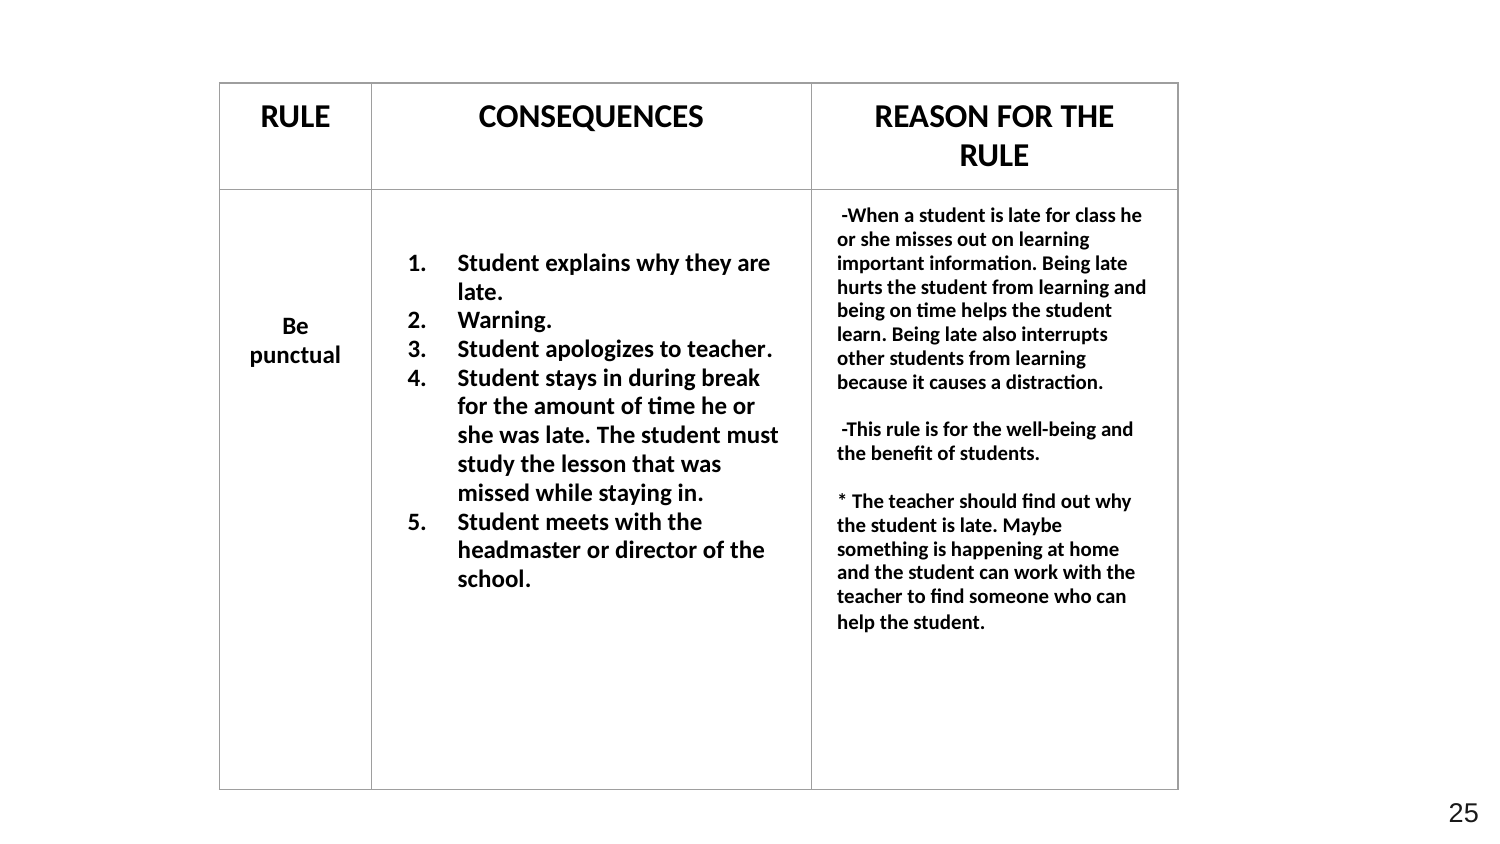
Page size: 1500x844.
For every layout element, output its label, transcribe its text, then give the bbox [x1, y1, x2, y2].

slide_number 25 [1403, 779, 1494, 844]
table_header REASON FOR THE RULE [812, 84, 1177, 189]
table_cell Student explains why they are late. Warning. Student apologizes to teacher. Student stays in during break for the amount of time he or she was late. The student must study the lesson that was missed while staying in. Student meets with the headmaster or director of the school. [372, 190, 811, 789]
table_header RULE [220, 84, 371, 189]
table_cell Be punctual [220, 190, 371, 789]
table_cell -When a student is late for class he or she misses out on learning important information. Being late hurts the student from learning and being on time helps the student learn. Being late also interrupts other students from learning because it causes a distraction. -This rule is for the well-being and the benefit of students. * The teacher should find out why the student is late. Maybe something is happening at home and the student can work with the teacher to find someone who can help the student. [812, 190, 1177, 789]
table_header CONSEQUENCES [372, 84, 811, 189]
